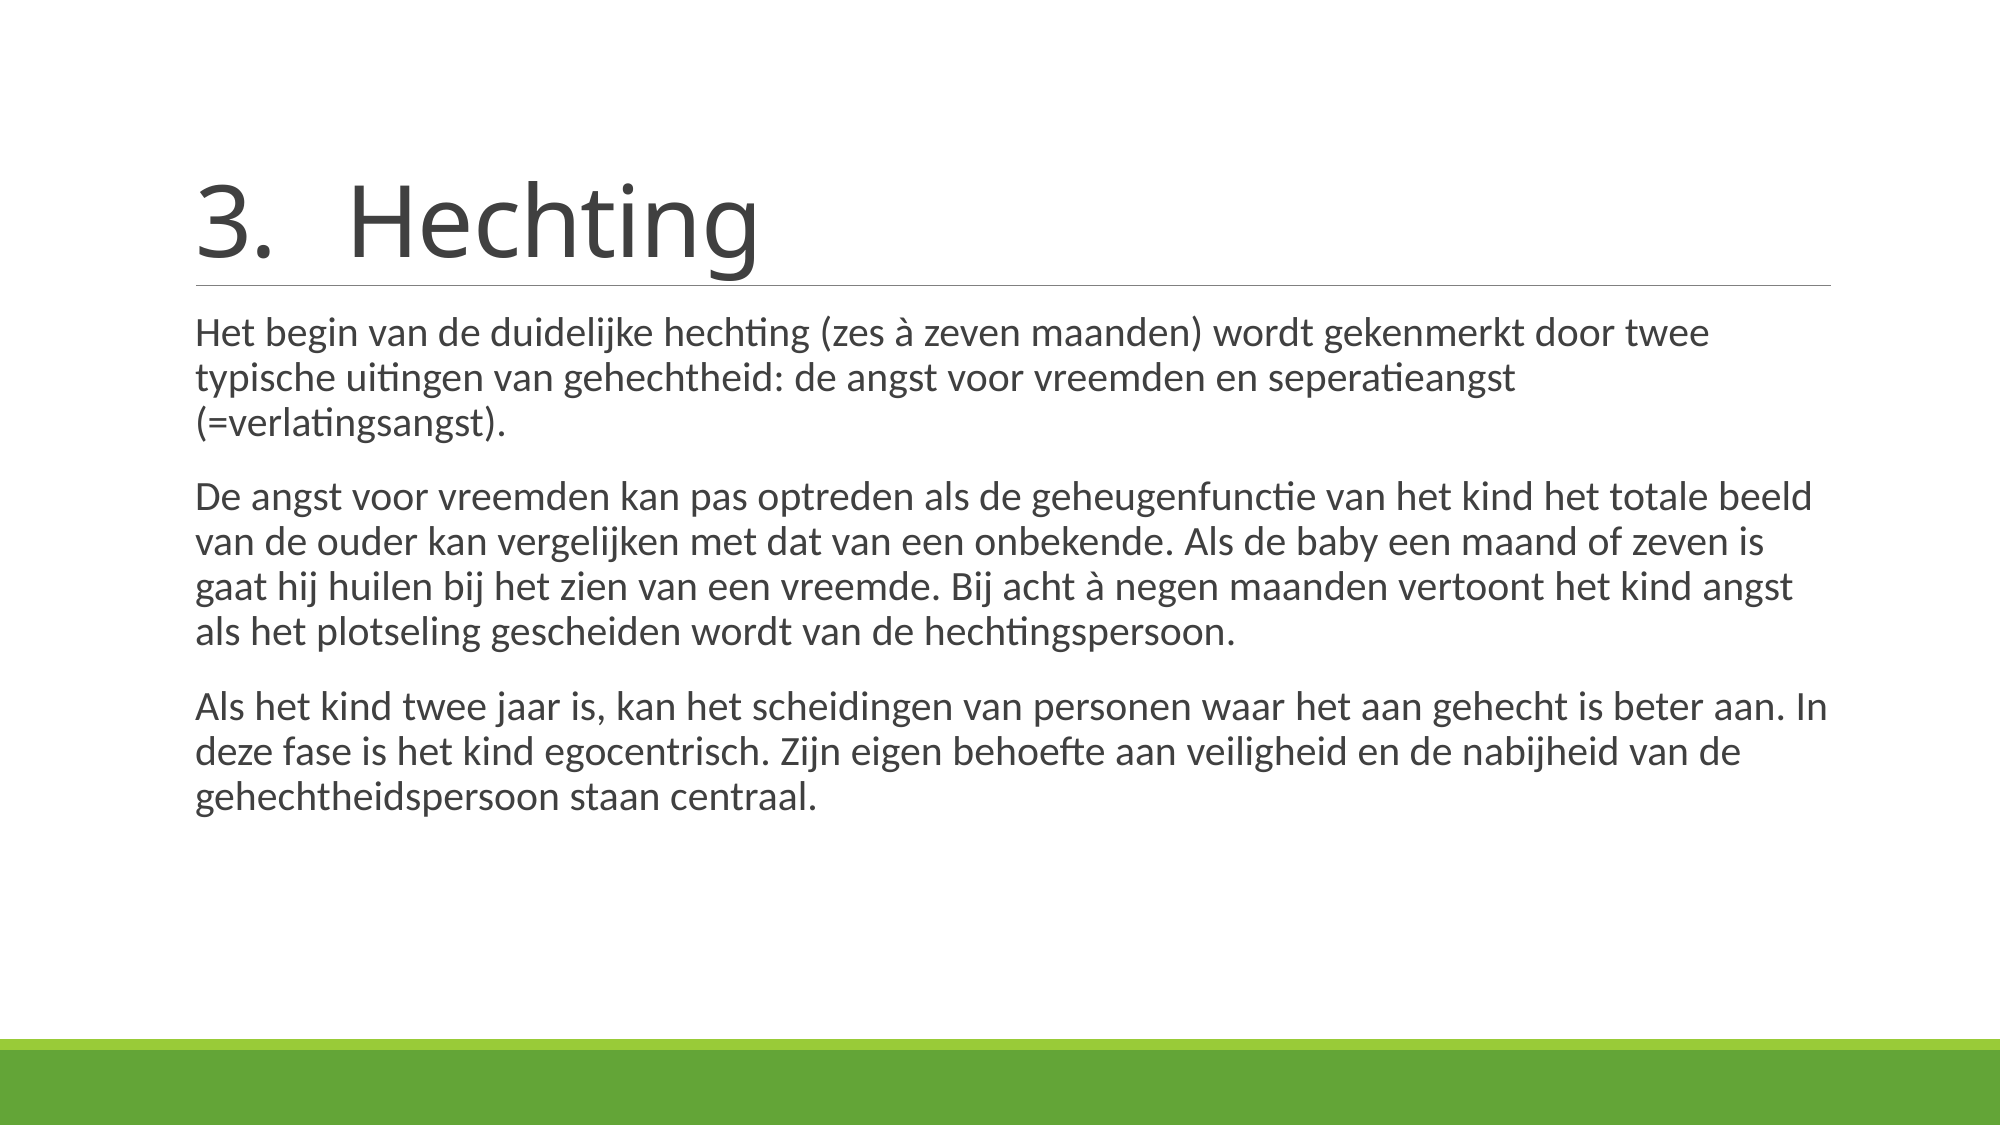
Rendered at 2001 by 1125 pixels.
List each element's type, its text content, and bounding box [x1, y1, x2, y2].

title 3. Hechting [180, 47, 1830, 285]
list Het begin van de duidelijke hechting (zes à zeven maanden) wordt gekenmerkt door twee typische uitingen van gehechtheid: de angst voor vreemden en seperatieangst (=verlatingsangst). De angst voor vreemden kan pas optreden als de geheugenfunctie van het kind het totale beeld van de ouder kan vergelijken met dat van een onbekende. Als de baby een maand of zeven is gaat hij huilen bij het zien van een vreemde. Bij acht à negen maanden vertoont het kind angst als het plotseling gescheiden wordt van de hechtingspersoon. Als het kind twee jaar is, kan het scheidingen van personen waar het aan gehecht is beter aan. In deze fase is het kind egocentrisch. Zijn eigen behoefte aan veiligheid en de nabijheid van de gehechtheidspersoon staan centraal. [180, 302, 1830, 963]
